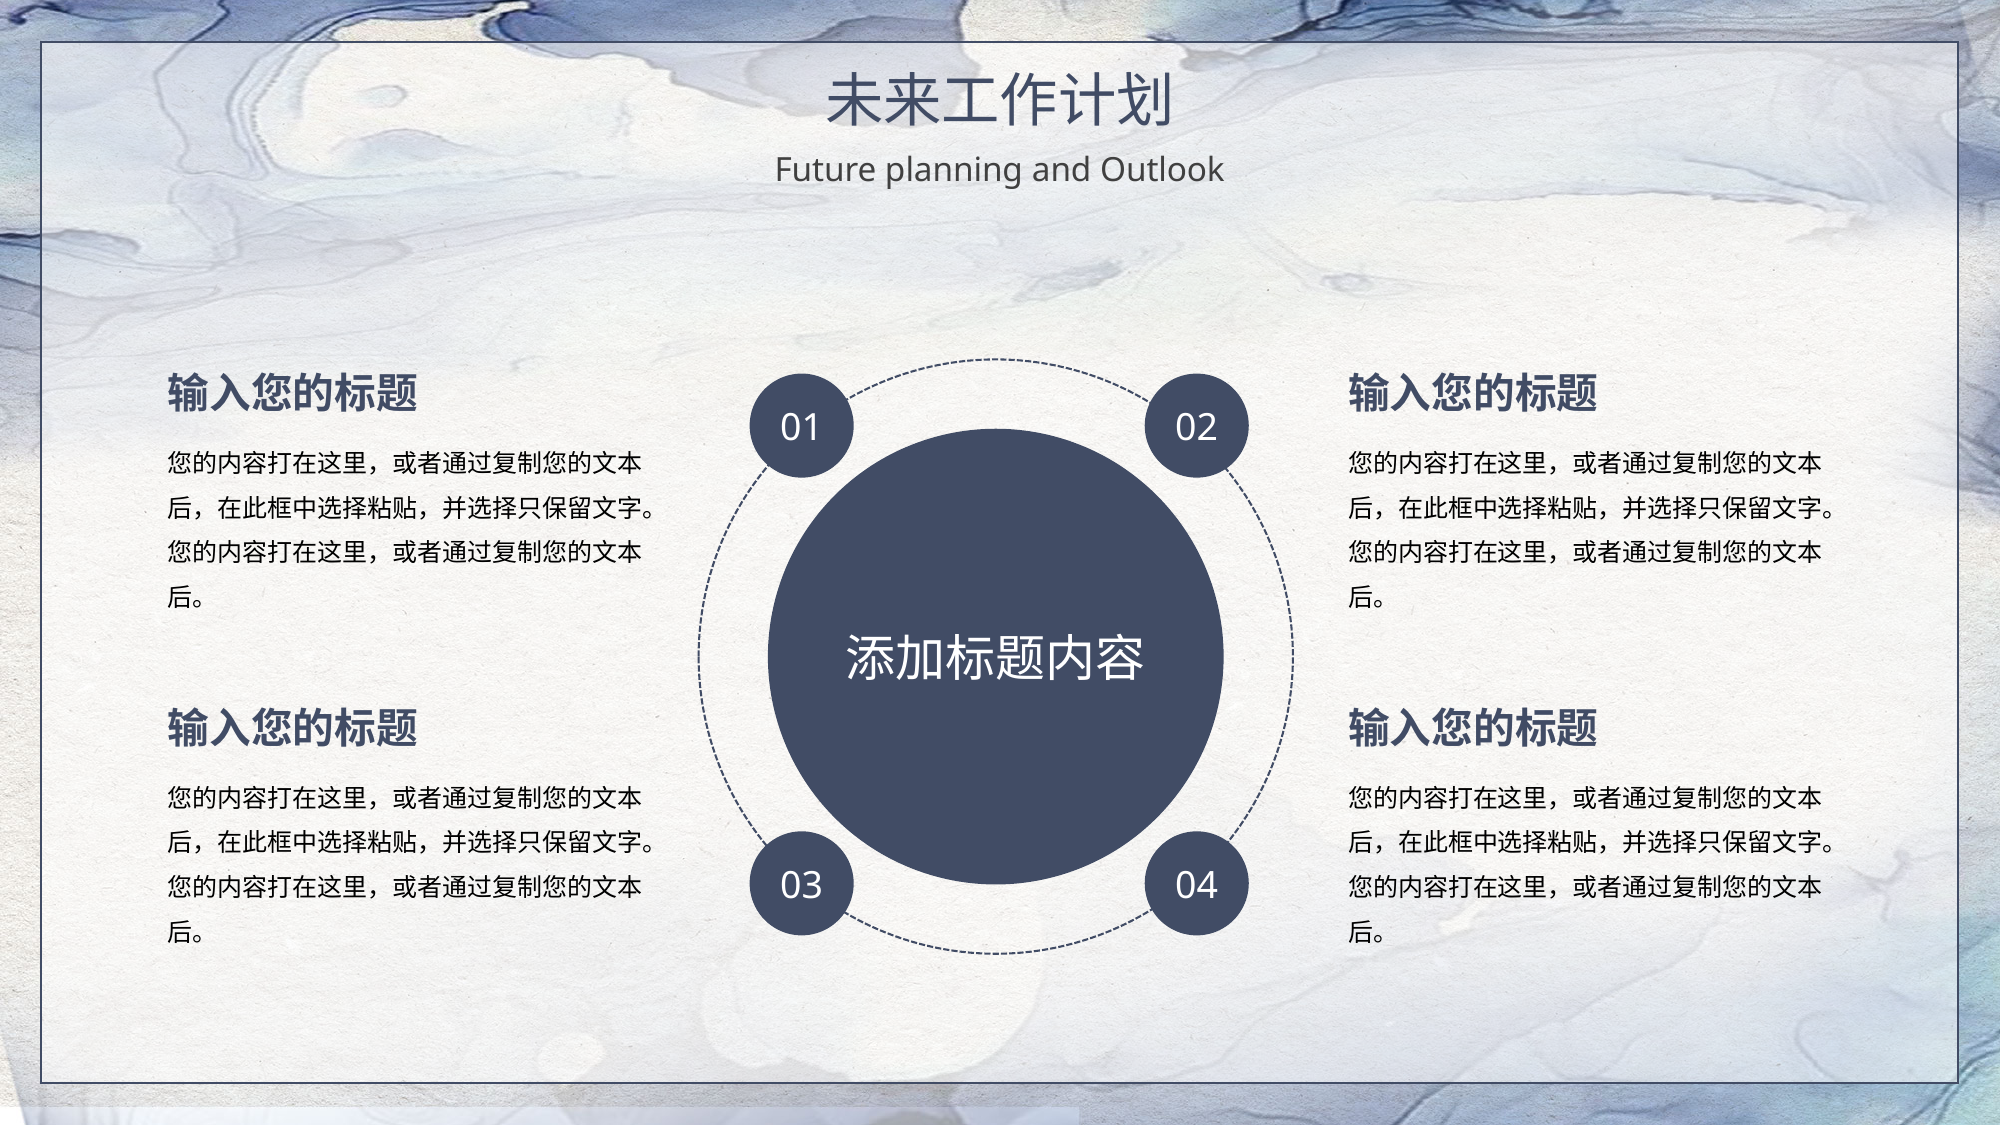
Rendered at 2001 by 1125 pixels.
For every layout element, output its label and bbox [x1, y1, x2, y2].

text_box [152, 359, 662, 957]
text_box [747, 55, 1253, 197]
picture [0, 0, 2000, 1125]
text_box [698, 359, 1293, 954]
text_box [1333, 359, 1843, 957]
